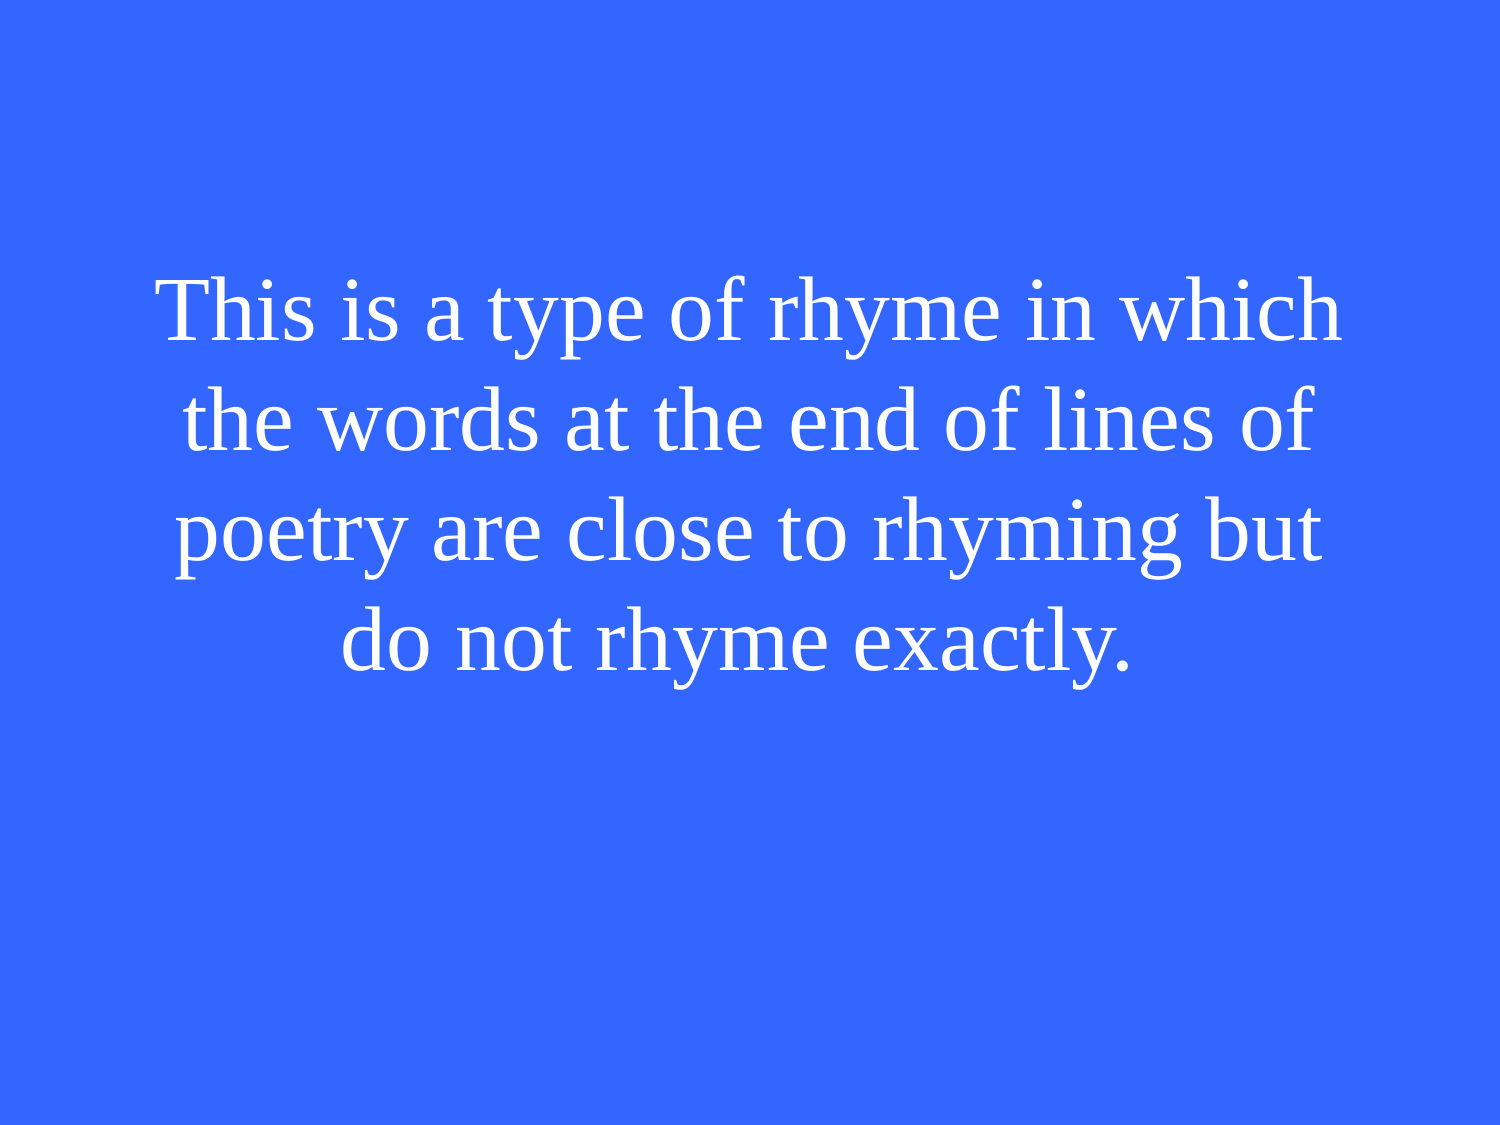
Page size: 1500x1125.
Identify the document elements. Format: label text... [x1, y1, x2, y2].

title This is a type of rhyme in which the words at the end of lines of poetry are close to rhyming but do not rhyme exactly. [112, 374, 1388, 563]
